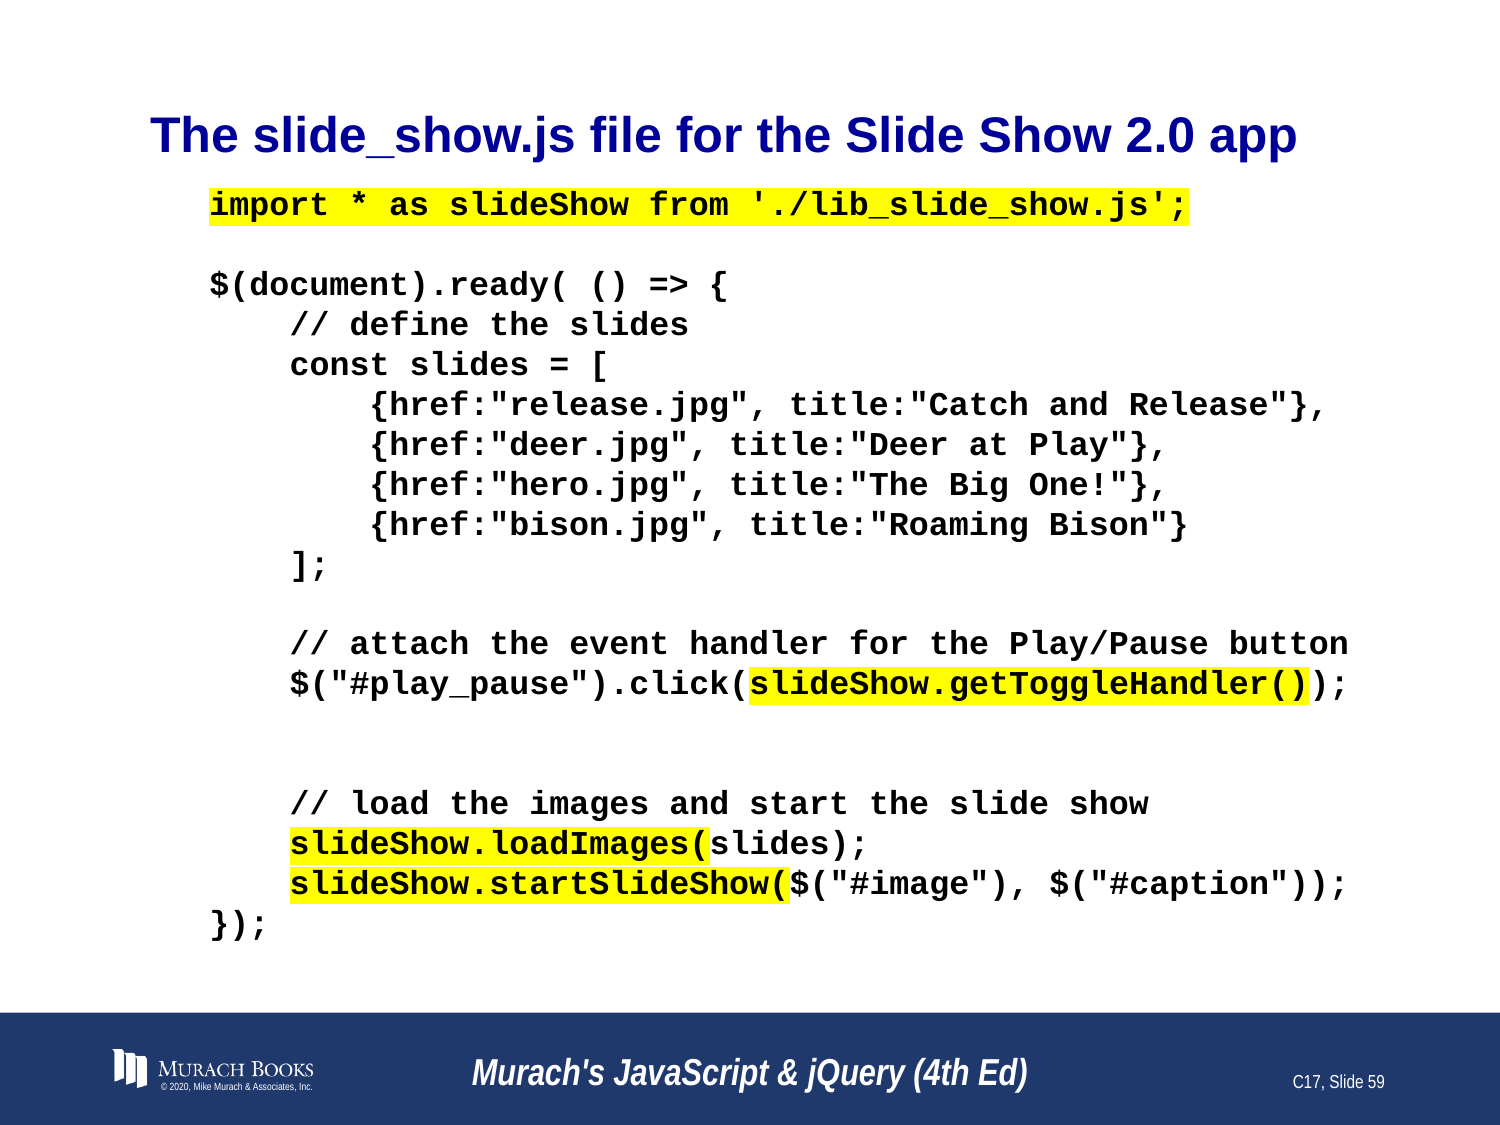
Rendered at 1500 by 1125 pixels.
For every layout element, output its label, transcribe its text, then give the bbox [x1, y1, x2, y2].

slide_number C17, Slide 59 [1087, 1025, 1400, 1100]
list import * as slideShow from './lib_slide_show.js'; $(document).ready( () => { // define the slides const slides = [ {href:"release.jpg", title:"Catch and Release"}, {href:"deer.jpg", title:"Deer at Play"}, {href:"hero.jpg", title:"The Big One!"}, {href:"bison.jpg", title:"Roaming Bison"} ]; // attach the event handler for the Play/Pause button $("#play_pause").click(slideShow.getToggleHandler()); // load the images and start the slide show slideShow.loadImages(slides); slideShow.startSlideShow($("#image"), $("#caption")); }); [137, 174, 1375, 975]
title The slide_show.js file for the Slide Show 2.0 app [150, 102, 1350, 164]
slide_number Murach's JavaScript & jQuery (4th Ed) [463, 1025, 1050, 1100]
footer © 2020, Mike Murach & Associates, Inc. [12, 1025, 463, 1100]
